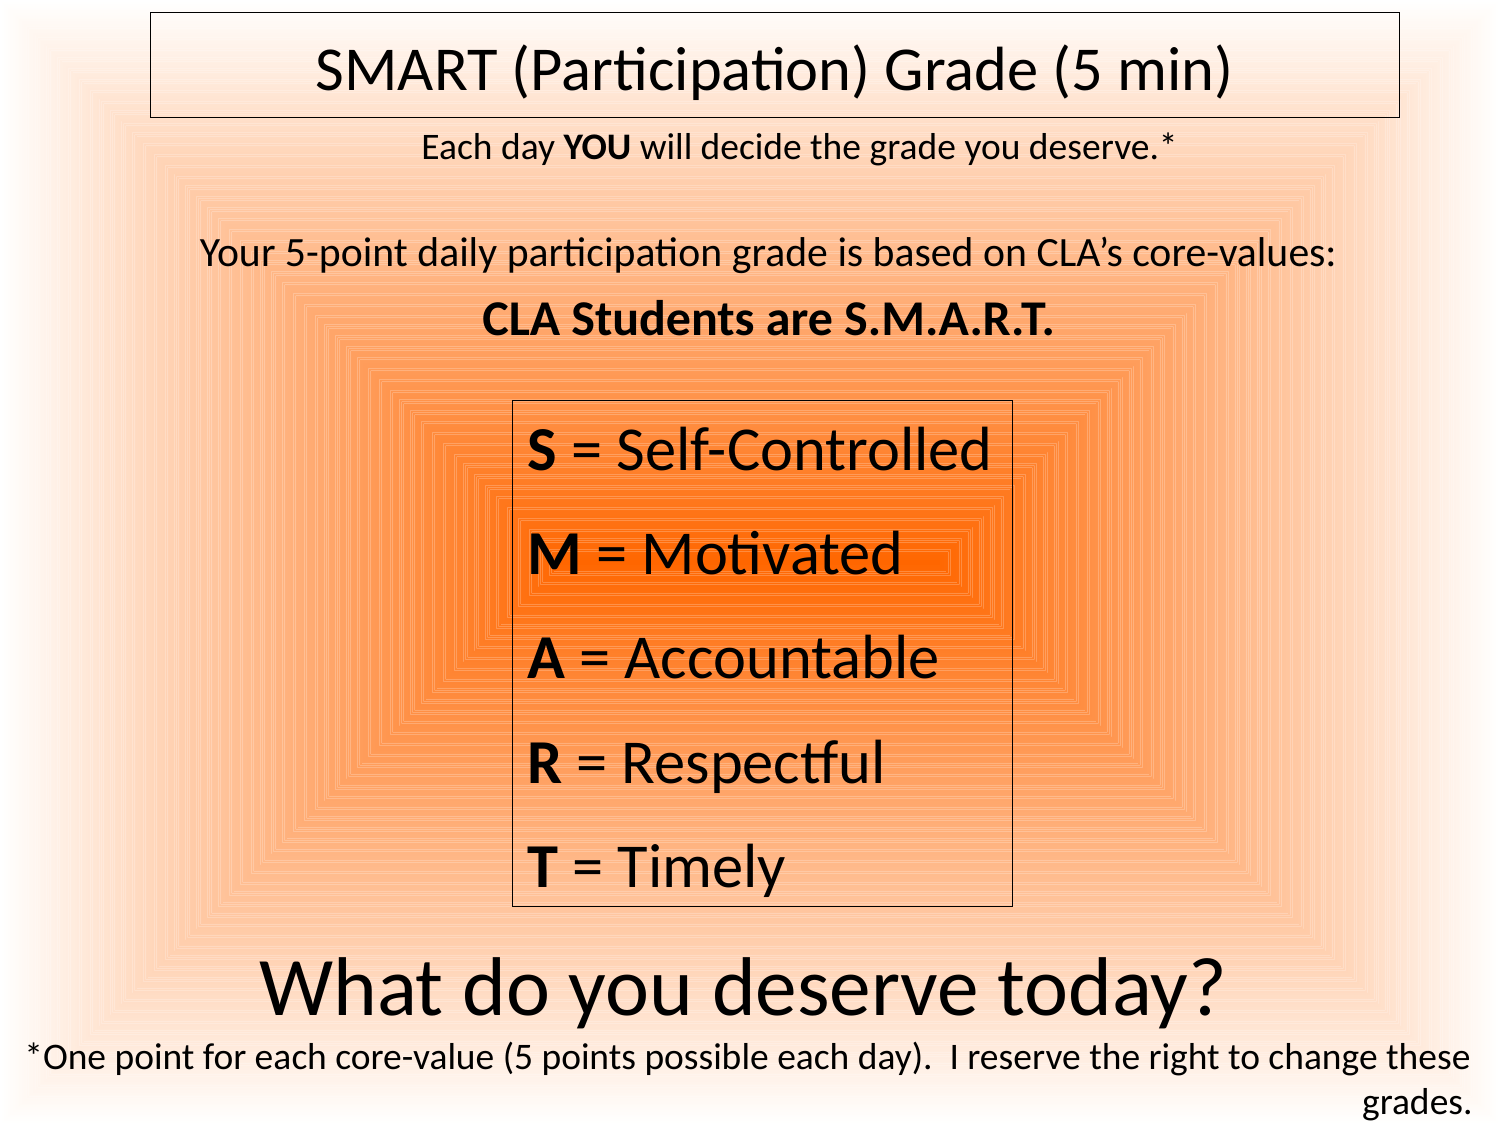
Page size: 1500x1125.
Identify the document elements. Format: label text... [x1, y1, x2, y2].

text_box What do you deserve today? *One point for each core-value (5 points possible each day). I reserve the right to change these grades. [0, 924, 1488, 1125]
text_box Each day YOU will decide the grade you deserve.* [199, 114, 1400, 175]
text_box S = Self-Controlled M = Motivated A = Accountable R = Respectful T = Timely [512, 400, 1013, 907]
list Your 5-point daily participation grade is based on CLA’s core-values: CLA Students are S.M.A.R.T. [37, 217, 1500, 383]
text_box SMART (Participation) Grade (5 min) [150, 12, 1400, 118]
